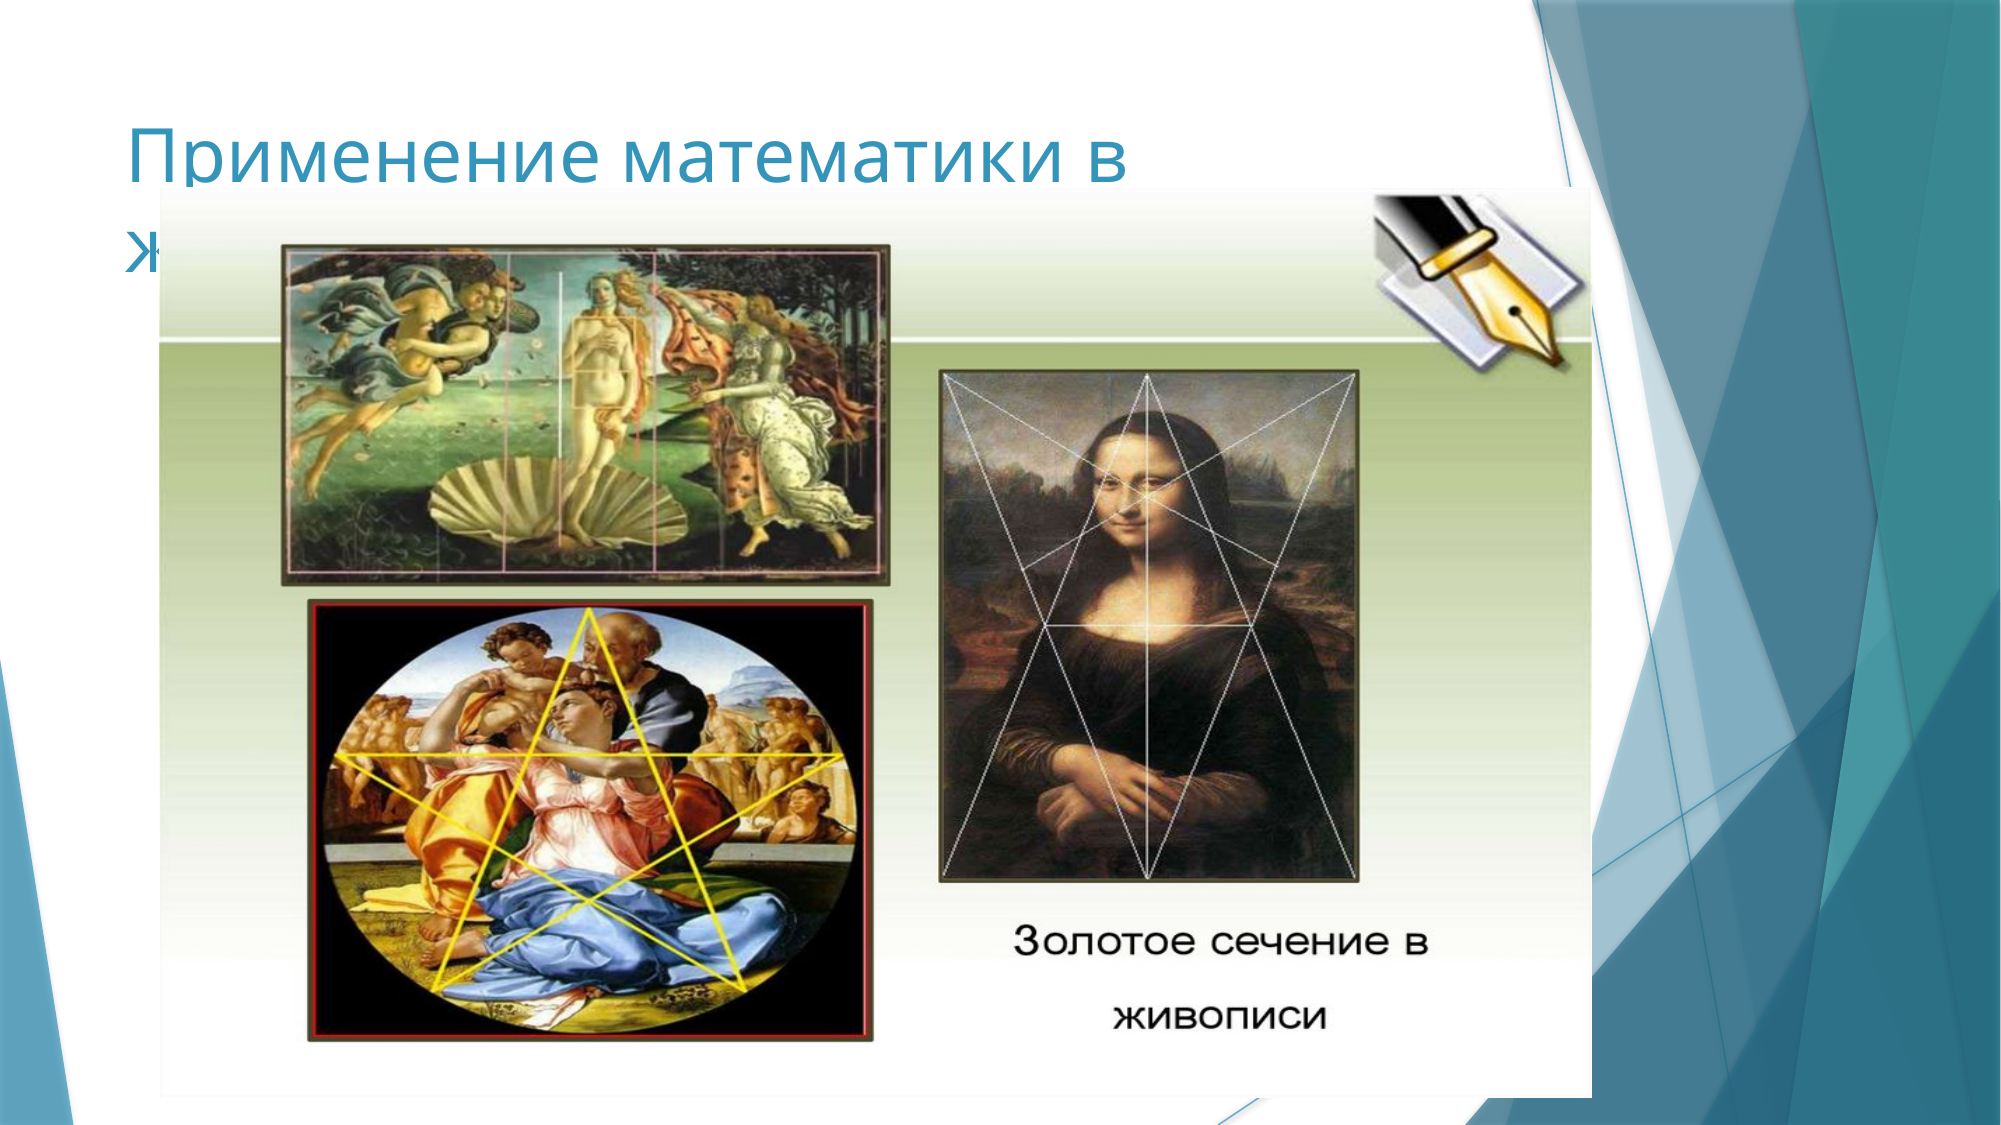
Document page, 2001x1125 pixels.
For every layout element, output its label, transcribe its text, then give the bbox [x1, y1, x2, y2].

title Применение математики в живописи [111, 99, 1522, 317]
picture [159, 187, 1592, 1098]
